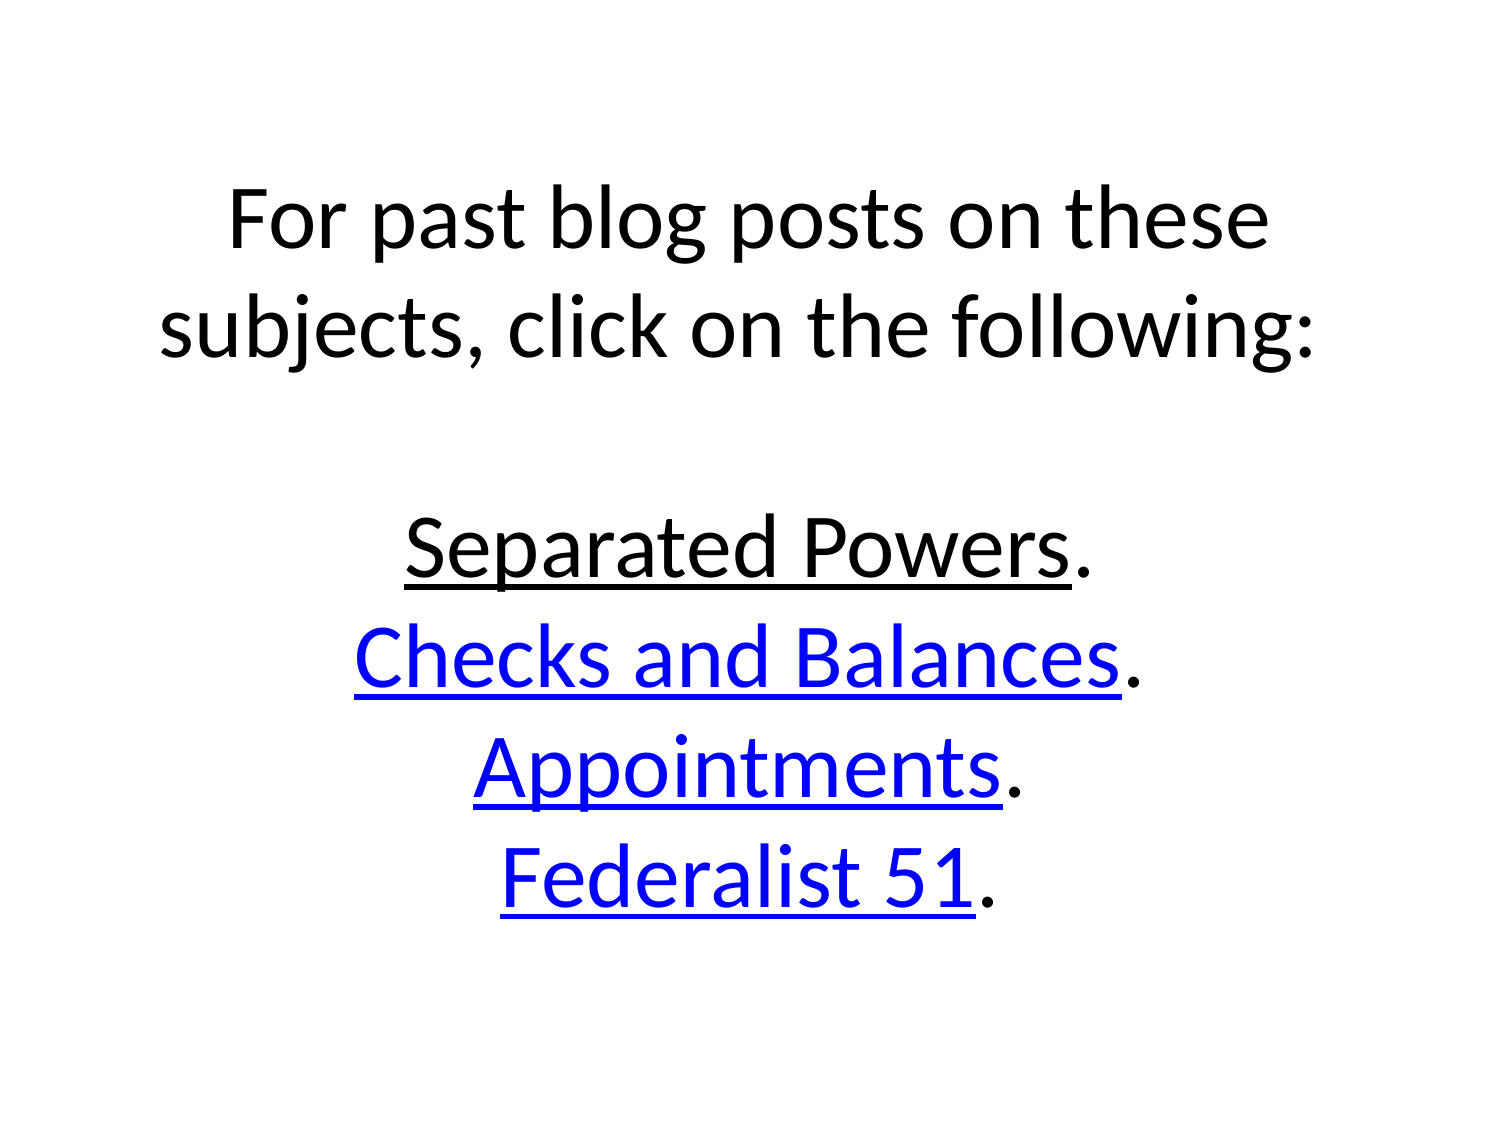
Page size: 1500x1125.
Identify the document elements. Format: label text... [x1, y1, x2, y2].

title For past blog posts on these subjects, click on the following: Separated Powers. Checks and Balances. Appointments. Federalist 51. [74, 44, 1426, 1038]
